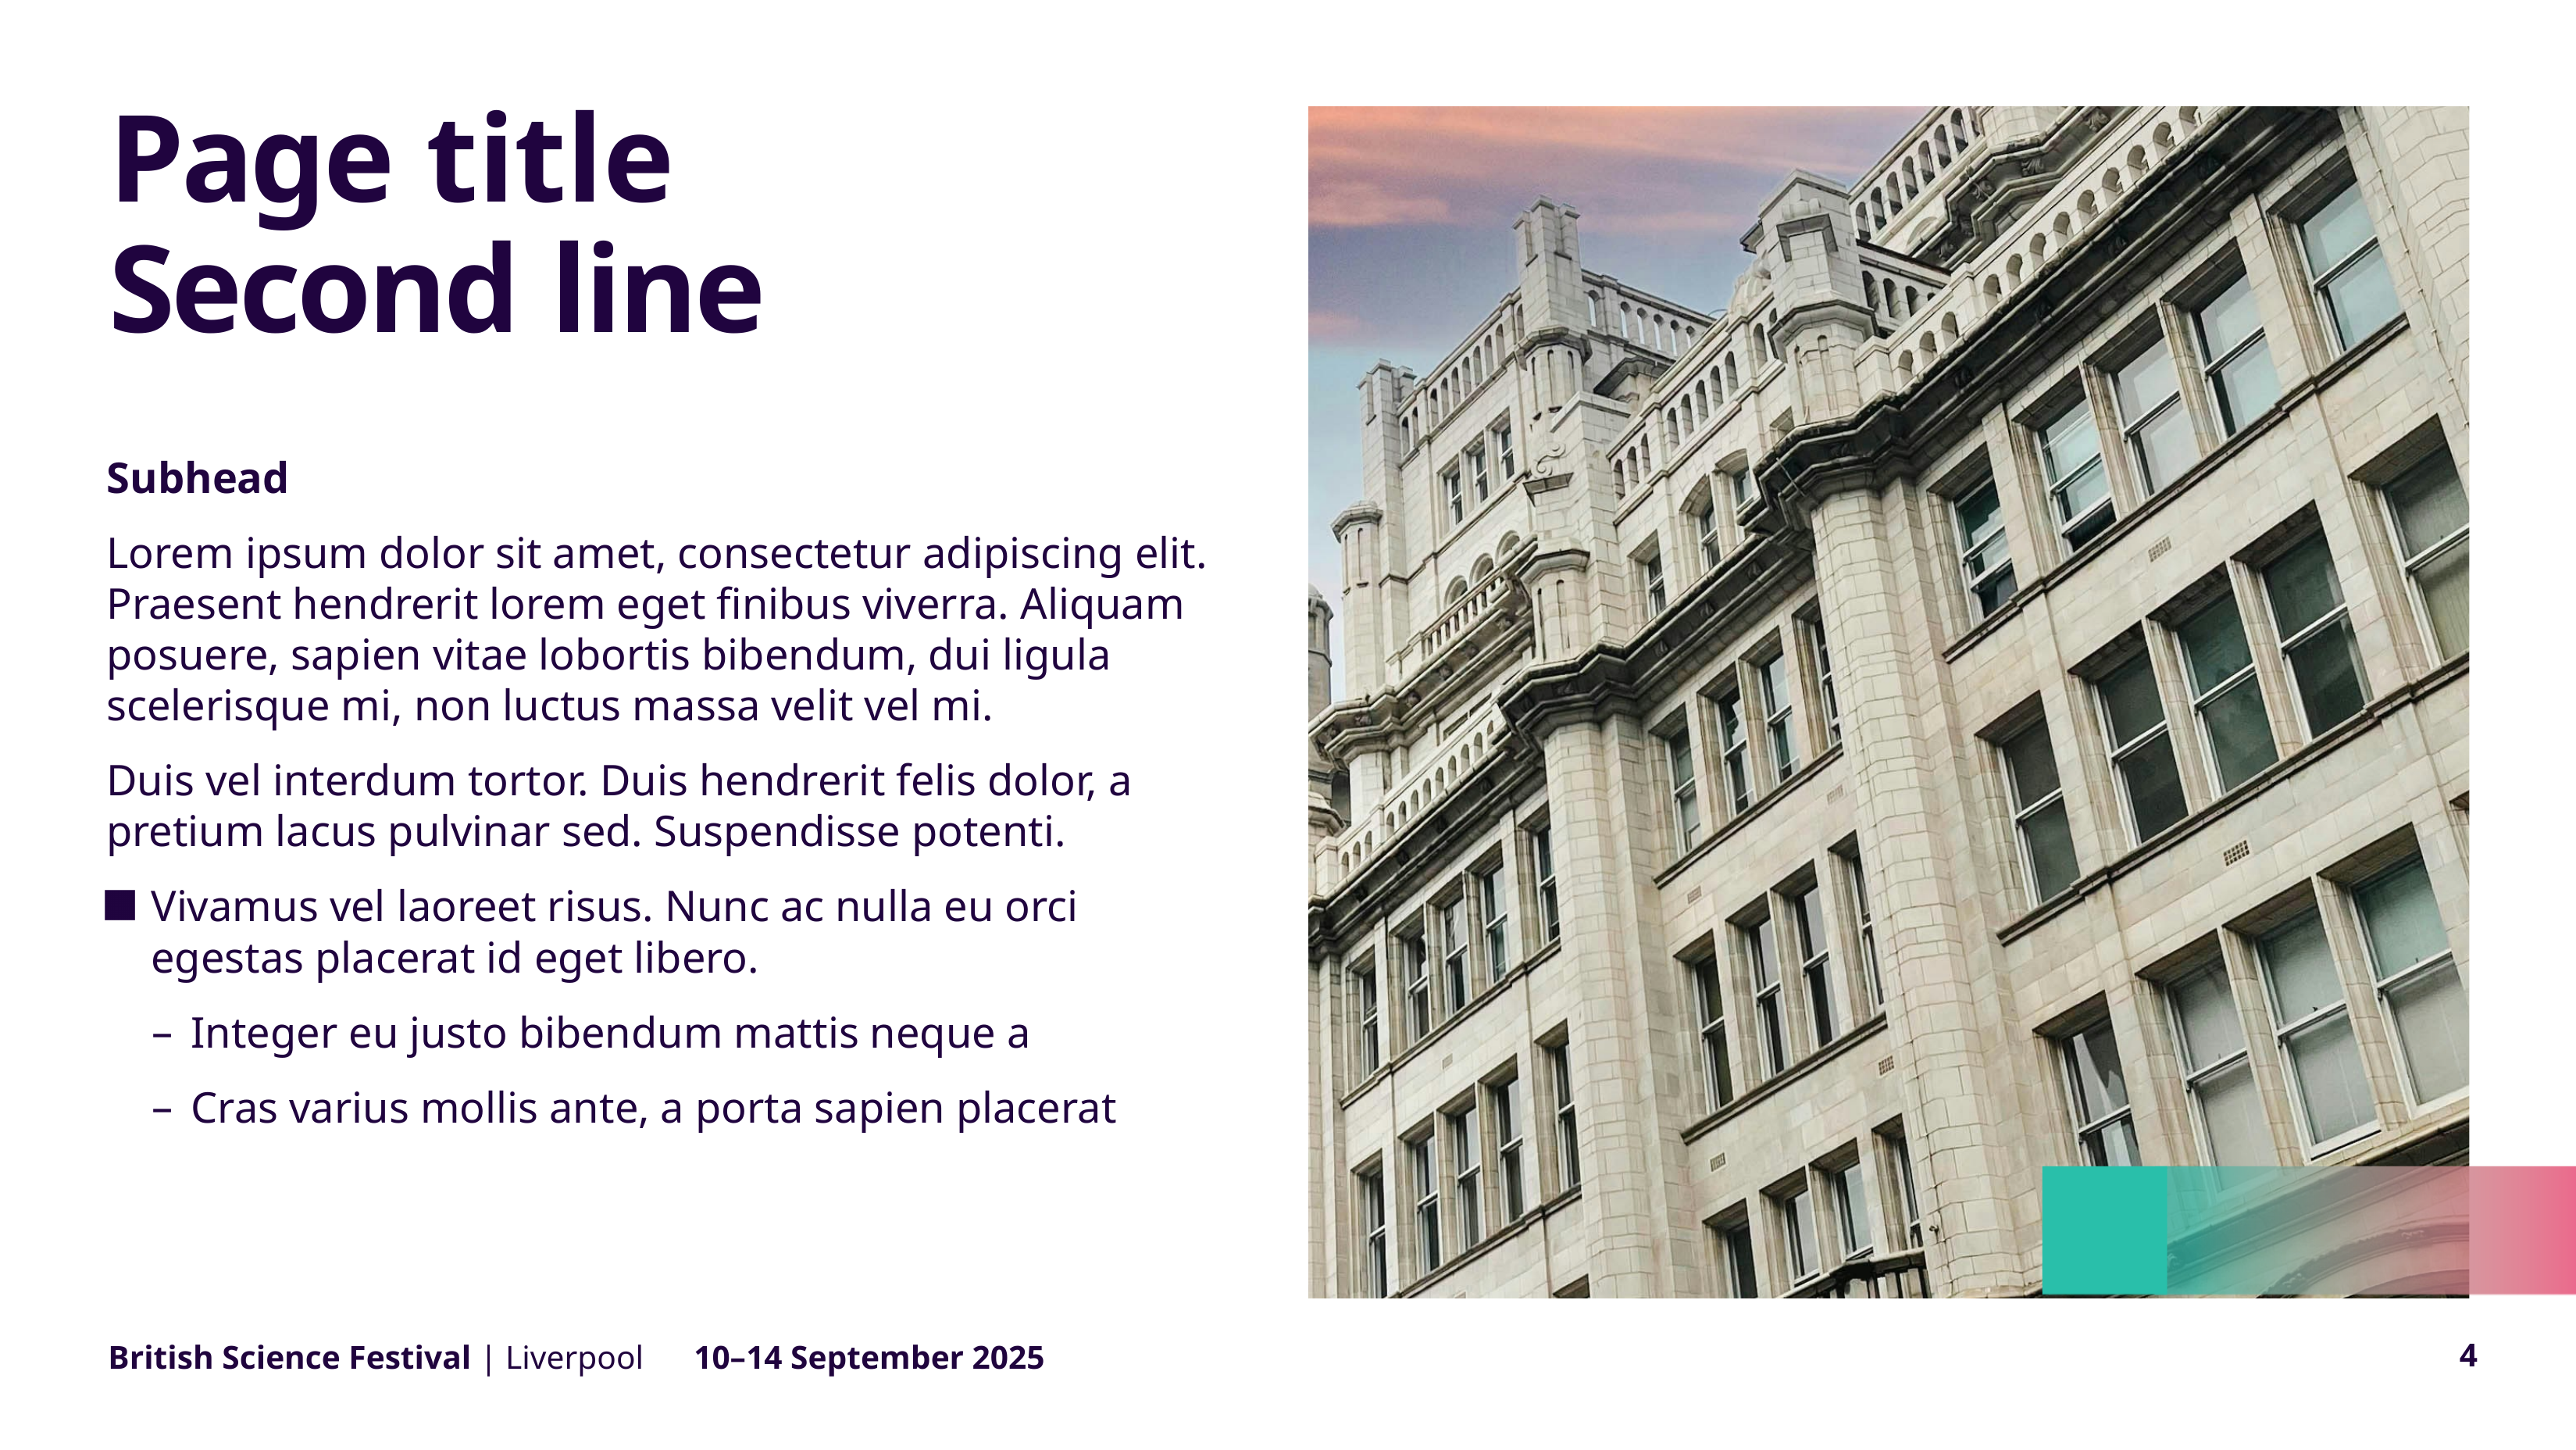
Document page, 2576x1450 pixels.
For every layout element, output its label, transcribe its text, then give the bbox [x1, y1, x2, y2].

footer British Science Festival | Liverpool 10–14 September 2025 [96, 1330, 1908, 1382]
slide_number 4 [2372, 1335, 2478, 1374]
list Subhead Lorem ipsum dolor sit amet, consectetur adipiscing elit. Praesent hendrerit lorem eget finibus viverra. Aliquam posuere, sapien vitae lobortis bibendum, dui ligula scelerisque mi, non luctus massa velit vel mi. Duis vel interdum tortor. Duis hendrerit felis dolor, a pretium lacus pulvinar sed. Suspendisse potenti. Vivamus vel laoreet risus. Nunc ac nulla eu orci egestas placerat id eget libero. Integer eu justo bibendum mattis neque a Cras varius mollis ante, a porta sapien placerat [105, 451, 1233, 1139]
picture [1308, 106, 2576, 1298]
list Page title Second line [109, 96, 1231, 359]
picture [105, 890, 135, 920]
